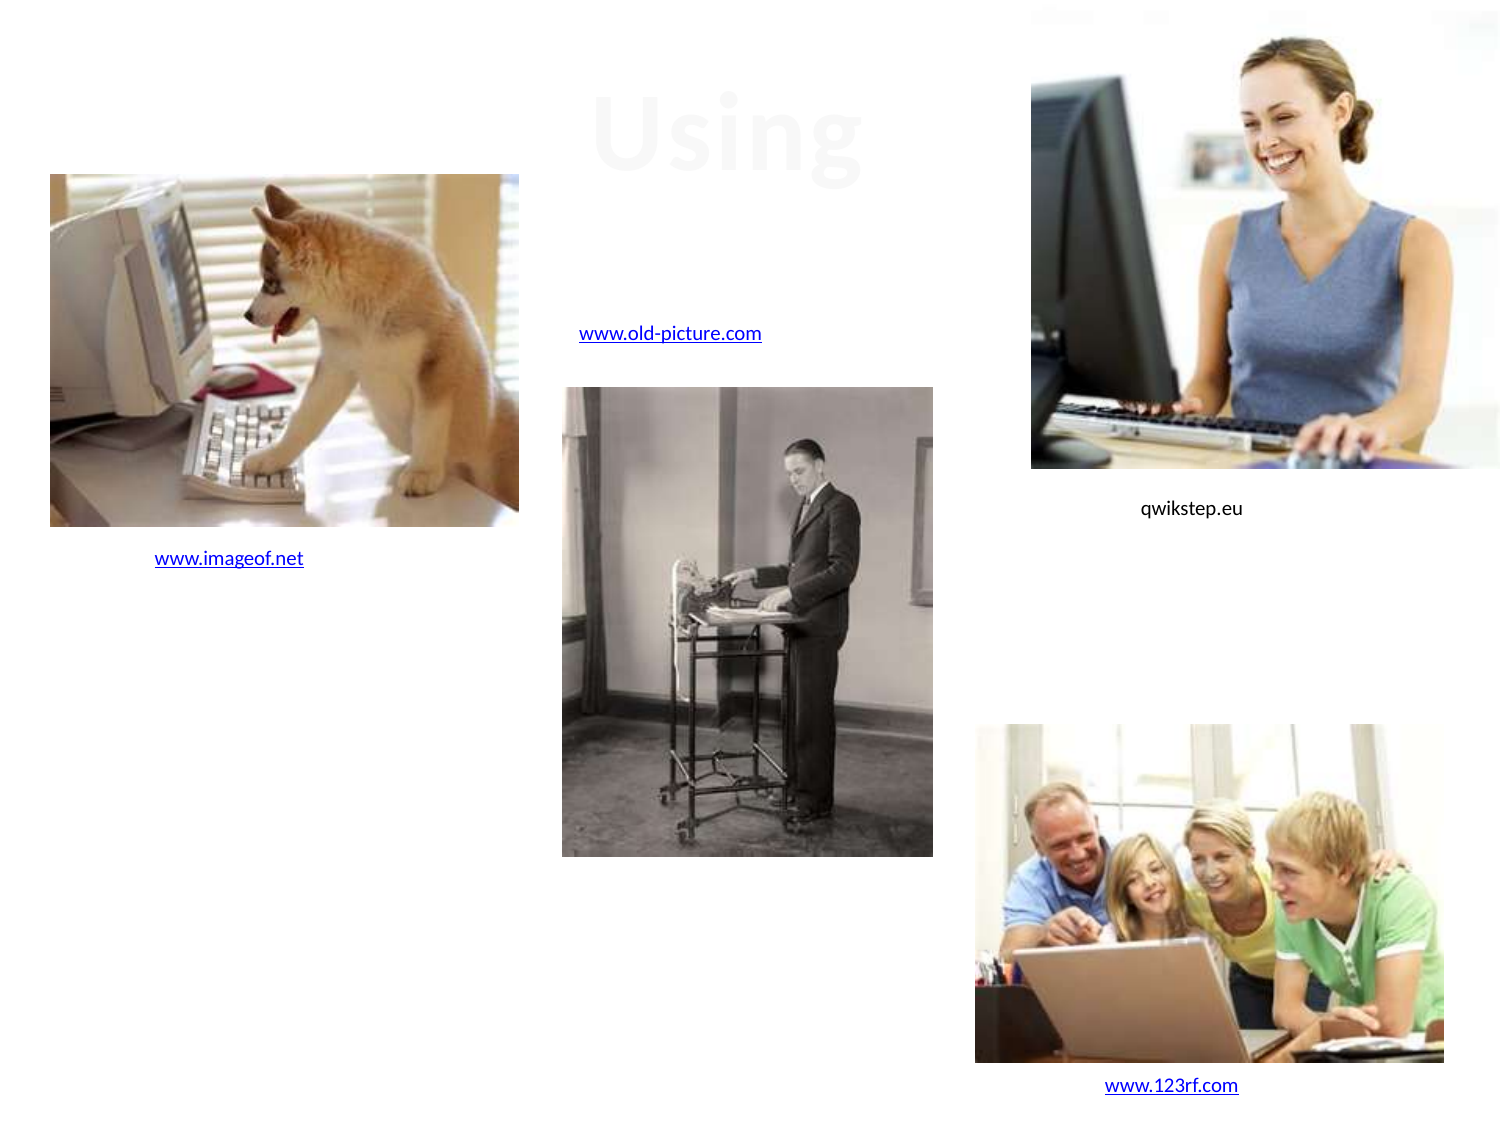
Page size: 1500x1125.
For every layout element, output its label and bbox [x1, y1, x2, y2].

text_box [49, 0, 1500, 1105]
